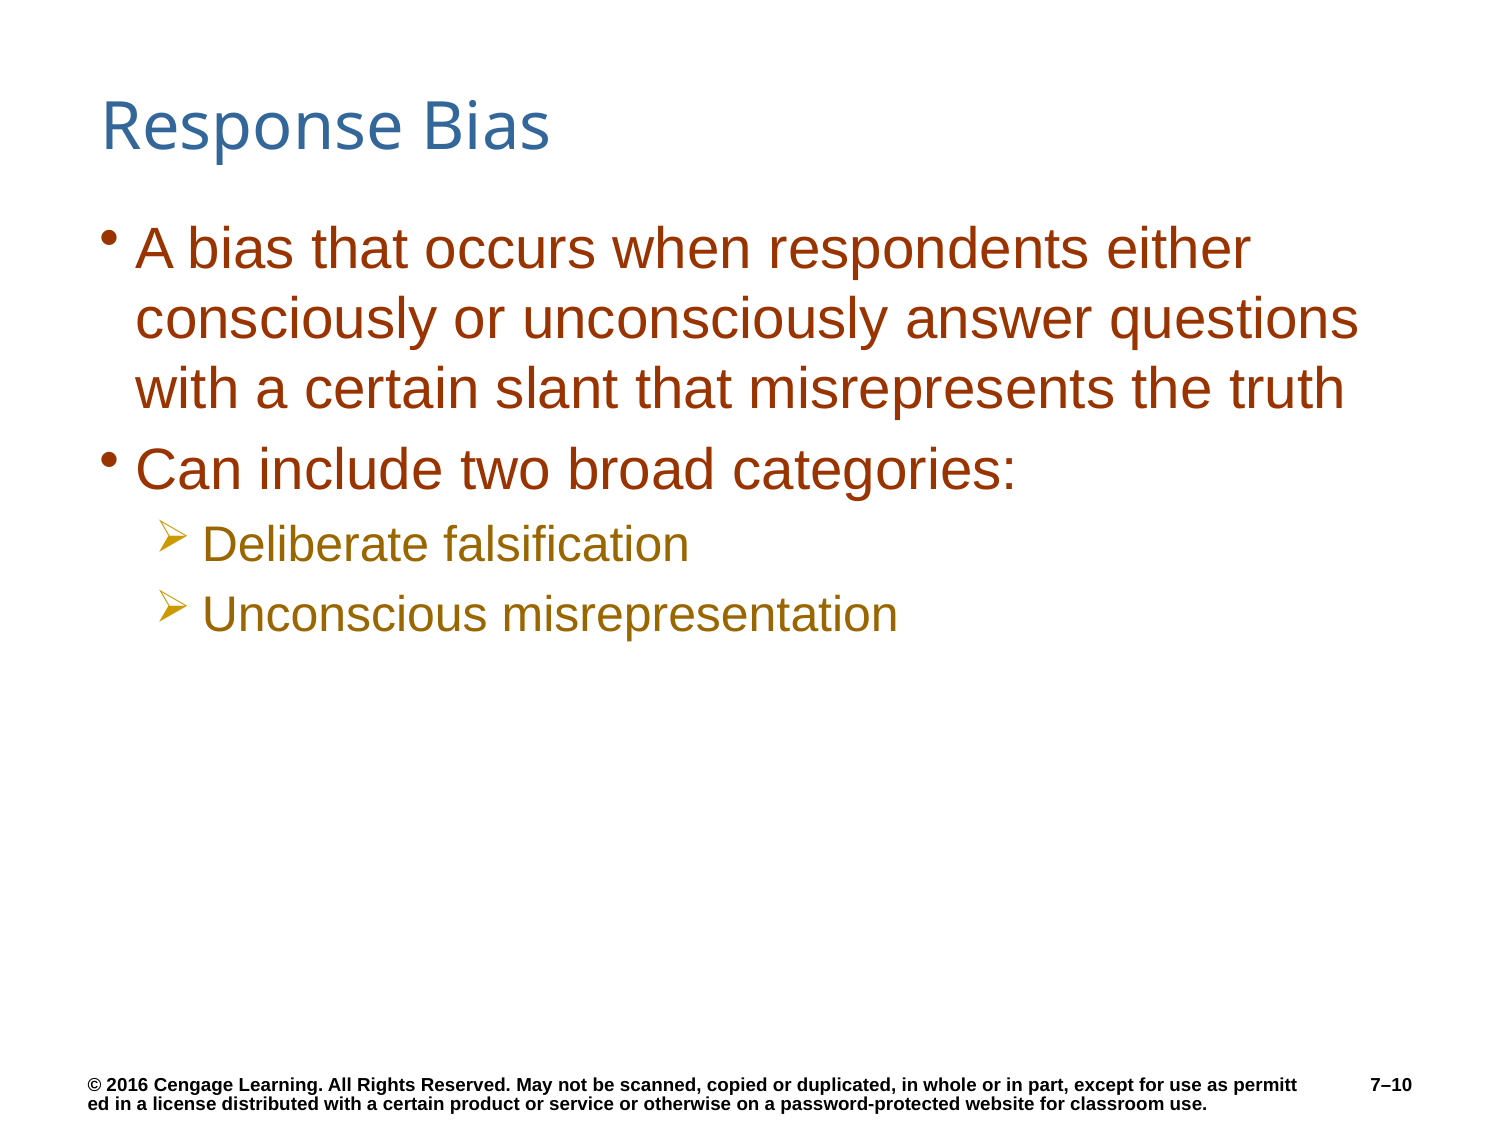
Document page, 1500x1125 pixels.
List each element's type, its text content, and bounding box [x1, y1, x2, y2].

title Response Bias [85, 75, 1411, 171]
footer © 2016 Cengage Learning. All Rights Reserved. May not be scanned, copied or duplicated, in whole or in part, except for use as permitted in a license distributed with a certain product or service or otherwise on a password-protected website for classroom use. [87, 1057, 1050, 1103]
list A bias that occurs when respondents either consciously or unconsciously answer questions with a certain slant that misrepresents the truth Can include two broad categories: Deliberate falsification Unconscious misrepresentation [84, 202, 1414, 1013]
slide_number 7–10 [1050, 1042, 1413, 1103]
